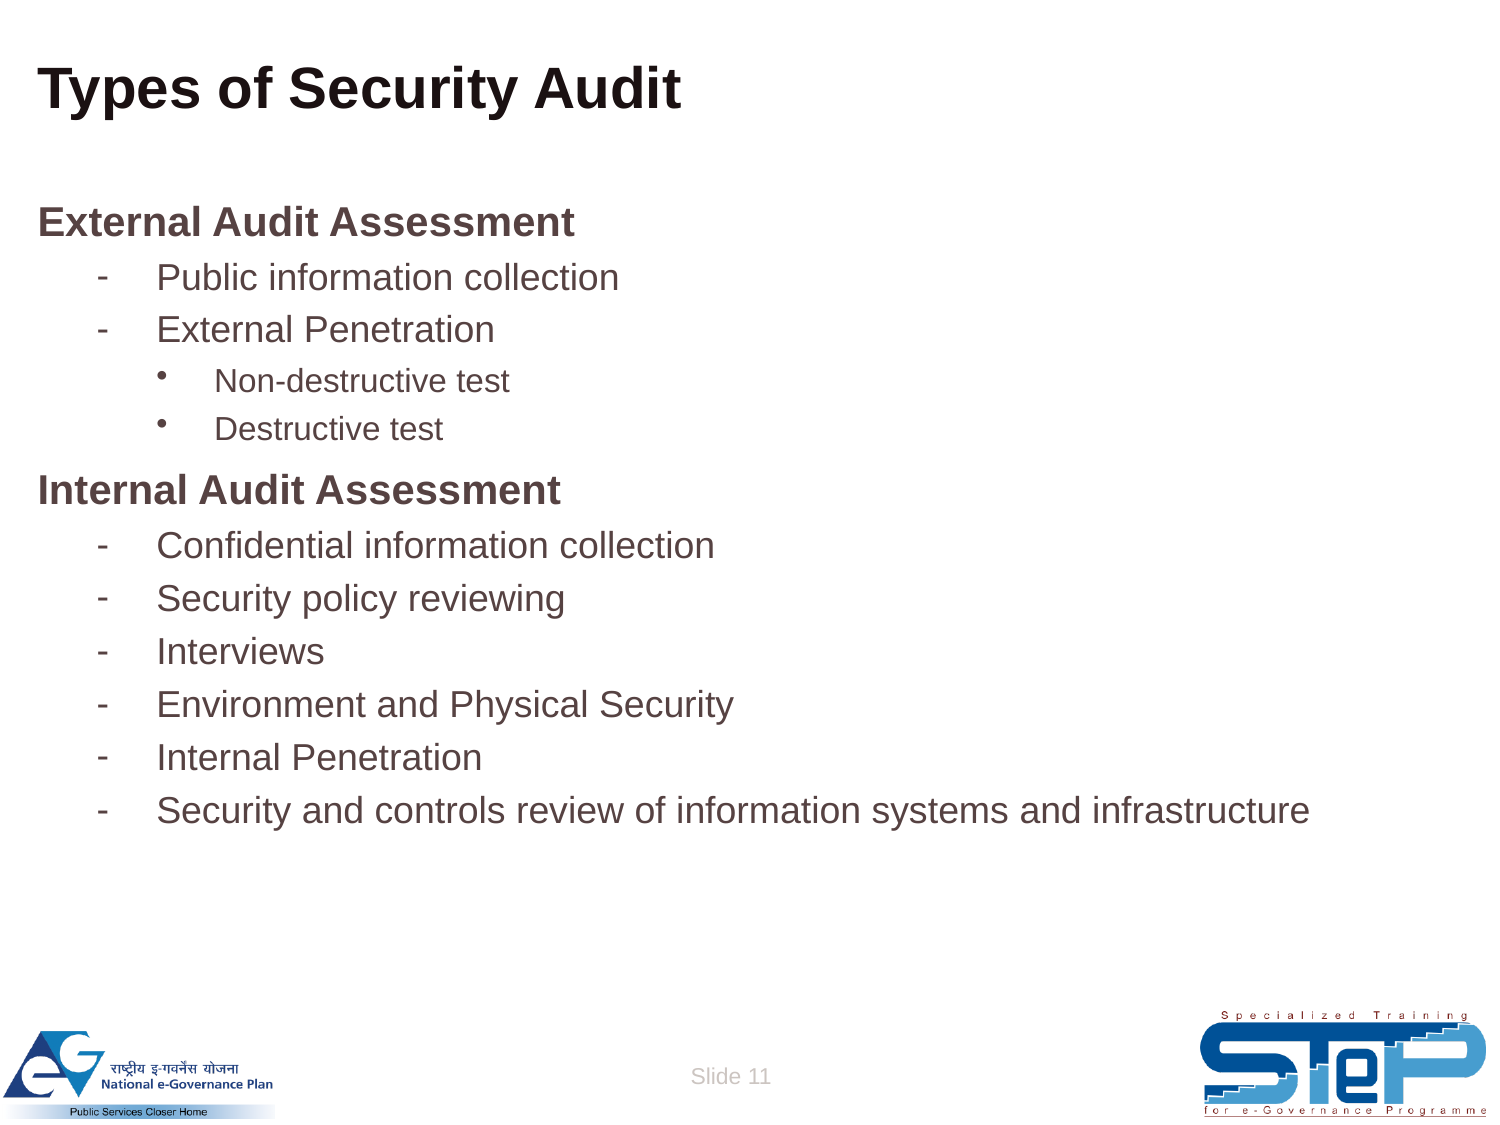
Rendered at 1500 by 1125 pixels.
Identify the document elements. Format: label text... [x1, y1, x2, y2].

list External Audit Assessment Public information collection External Penetration Non-destructive test Destructive test Internal Audit Assessment Confidential information collection Security policy reviewing Interviews Environment and Physical Security Internal Penetration Security and controls review of information systems and infrastructure [37, 199, 1438, 938]
picture [1200, 1011, 1486, 1117]
picture [2, 1031, 275, 1119]
title Types of Security Audit [37, 49, 1476, 163]
